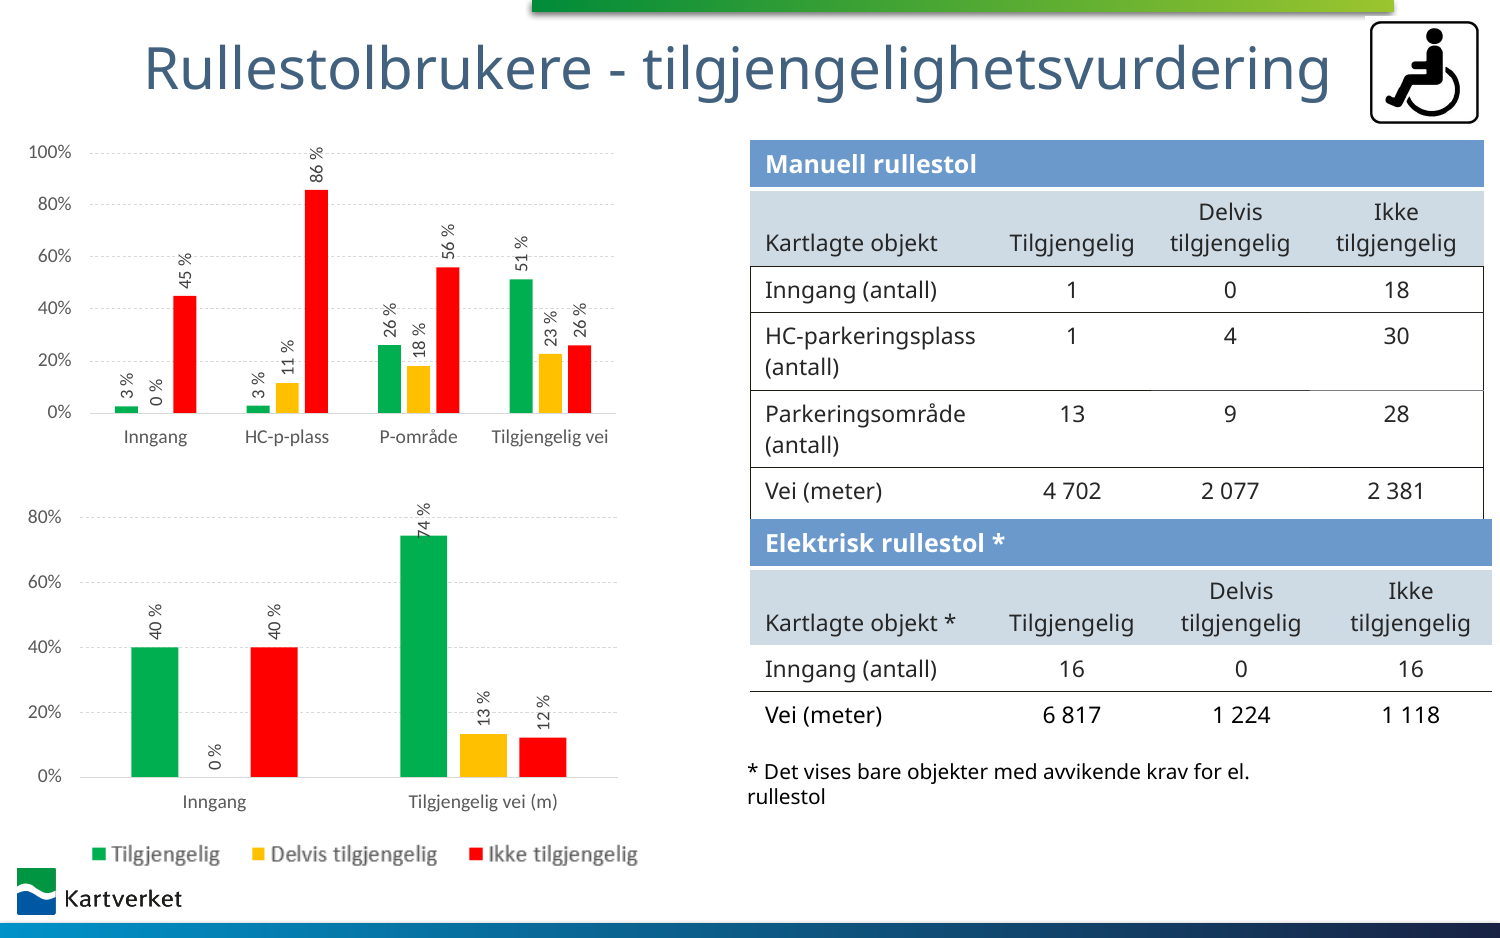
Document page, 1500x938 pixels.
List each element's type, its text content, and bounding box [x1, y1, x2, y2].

picture [20, 135, 629, 457]
table_cell Vei (meter) [750, 692, 991, 738]
table_cell 1 [994, 267, 1151, 312]
table_cell 1 [994, 313, 1151, 390]
table_cell Delvis tilgjengelig [1153, 570, 1330, 645]
table_cell Inngang (antall) [750, 645, 991, 691]
table_cell Kartlagte objekt [750, 191, 994, 266]
table_cell Vei (meter) [751, 468, 994, 519]
table_cell Ikke tilgjengelig [1330, 570, 1492, 645]
picture [86, 838, 643, 870]
table_cell HC-parkeringsplass (antall) [751, 313, 994, 390]
table_cell 16 [991, 645, 1153, 691]
table_cell 0 [1153, 645, 1330, 691]
table_cell 30 [1310, 313, 1483, 390]
table_cell 28 [1310, 391, 1483, 467]
table_cell Tilgjengelig [994, 191, 1151, 266]
table_cell 13 [994, 391, 1151, 467]
table_cell Ikke tilgjengelig [1310, 191, 1484, 266]
table_cell 6 817 [991, 692, 1153, 738]
table_cell 4 702 [994, 468, 1151, 519]
table_cell 16 [1330, 645, 1492, 691]
table_header Manuell rullestol [750, 140, 1484, 187]
text_box Rullestolbrukere - tilgjengelighetsvurdering [39, 12, 1348, 109]
table_cell 0 [1151, 267, 1310, 312]
table_cell 4 [1151, 313, 1310, 390]
table_cell 2 381 [1310, 468, 1483, 519]
table_cell Inngang (antall) [751, 267, 994, 312]
table_cell 1 118 [1330, 692, 1492, 738]
table_cell Delvis tilgjengelig [1151, 191, 1310, 266]
table_header Elektrisk rullestol * [750, 519, 1492, 566]
table_cell Kartlagte objekt * [750, 570, 991, 645]
table_cell Tilgjengelig [991, 570, 1153, 645]
table_cell 9 [1151, 391, 1310, 467]
table_cell 2 077 [1151, 468, 1310, 519]
table_cell 18 [1310, 267, 1483, 312]
table_cell 1 224 [1153, 692, 1330, 738]
table_cell Parkeringsområde (antall) [751, 391, 994, 467]
text_box * Det vises bare objekter med avvikende krav for el. rullestol [732, 751, 1317, 816]
picture [1365, 16, 1484, 129]
picture [20, 499, 630, 822]
